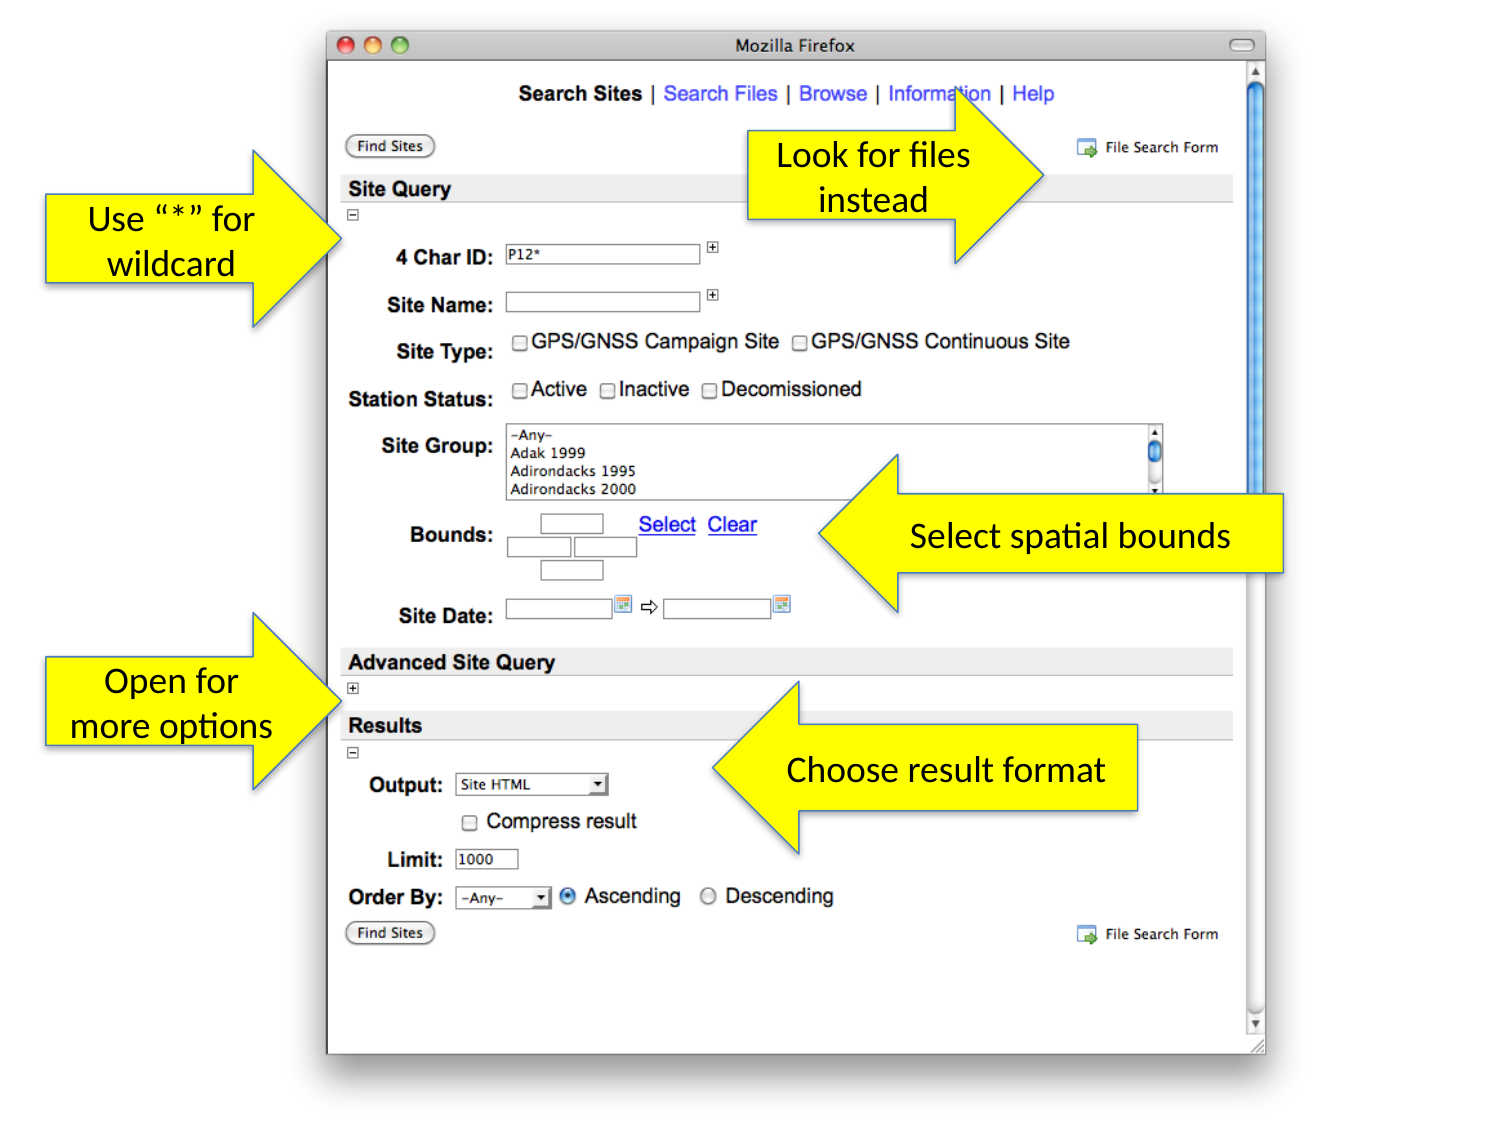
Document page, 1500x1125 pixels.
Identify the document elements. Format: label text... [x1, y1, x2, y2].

text_box Use “*” for wildcard [45, 149, 269, 328]
text_box Open for more options [45, 611, 269, 791]
picture [274, 0, 1317, 1125]
